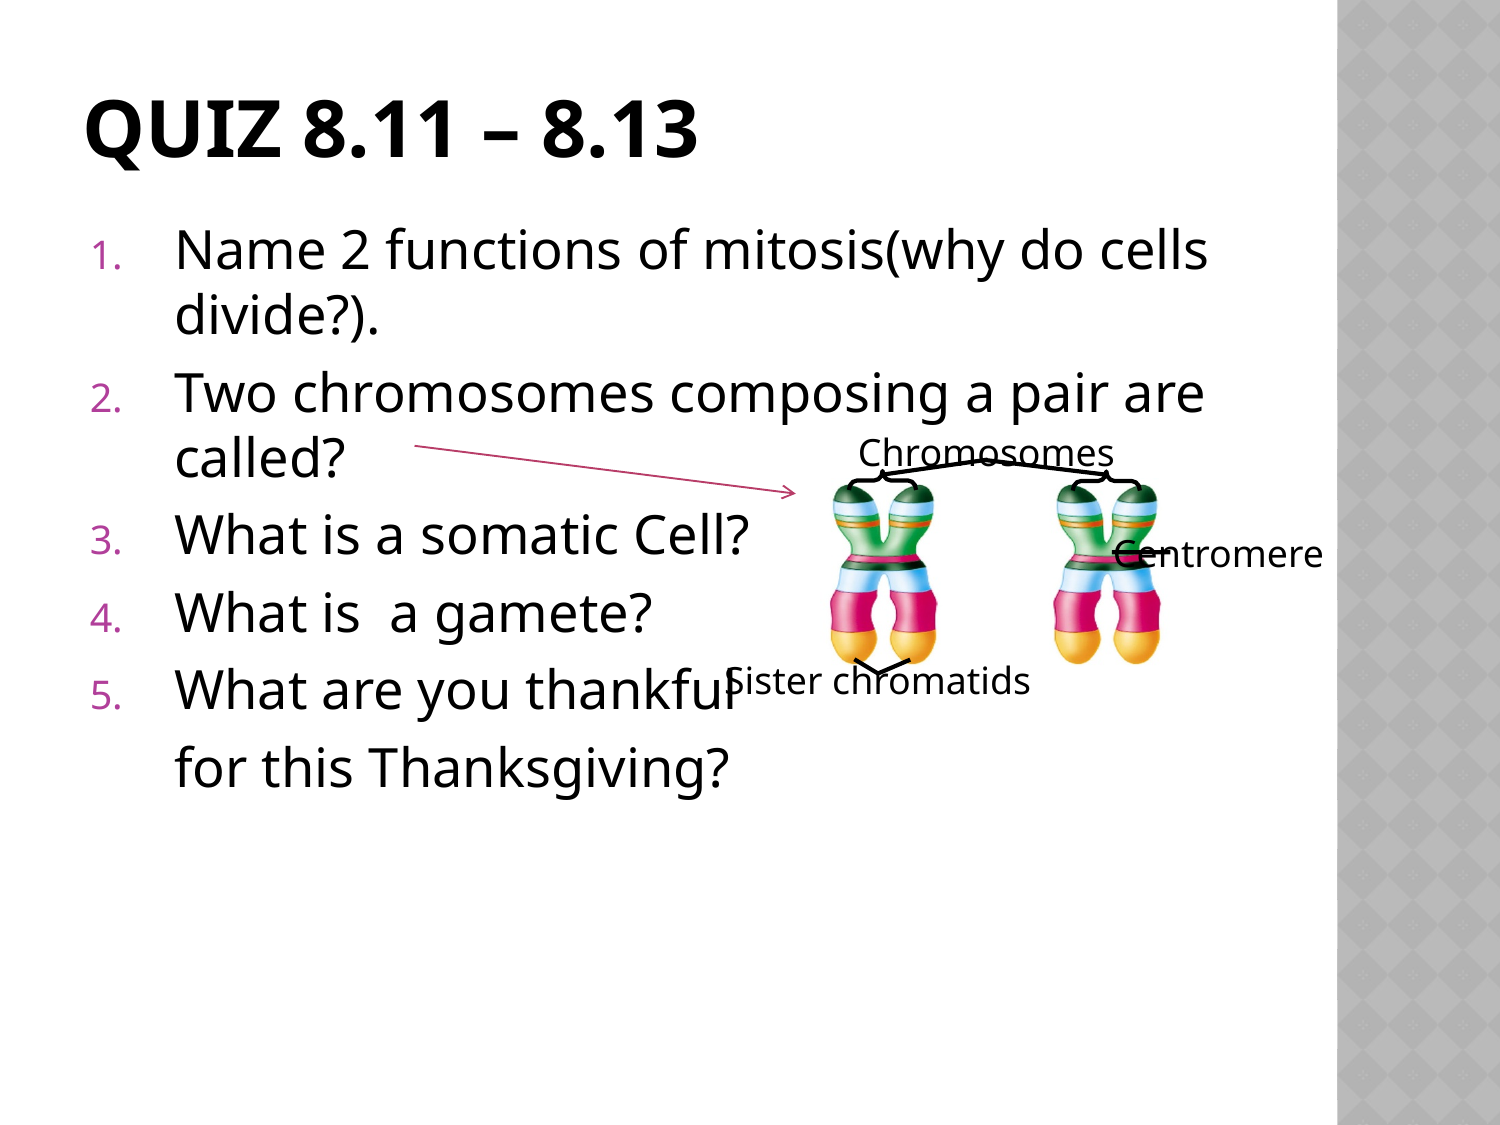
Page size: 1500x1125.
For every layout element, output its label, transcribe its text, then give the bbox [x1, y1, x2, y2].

list Name 2 functions of mitosis(why do cells divide?). Two chromosomes composing a pair are called? What is a somatic Cell? What is a gamete? What are you thankful for this Thanksgiving? [75, 208, 1263, 1070]
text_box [801, 441, 1274, 690]
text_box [414, 445, 797, 495]
title Quiz 8.11 – 8.13 [75, 52, 1263, 173]
